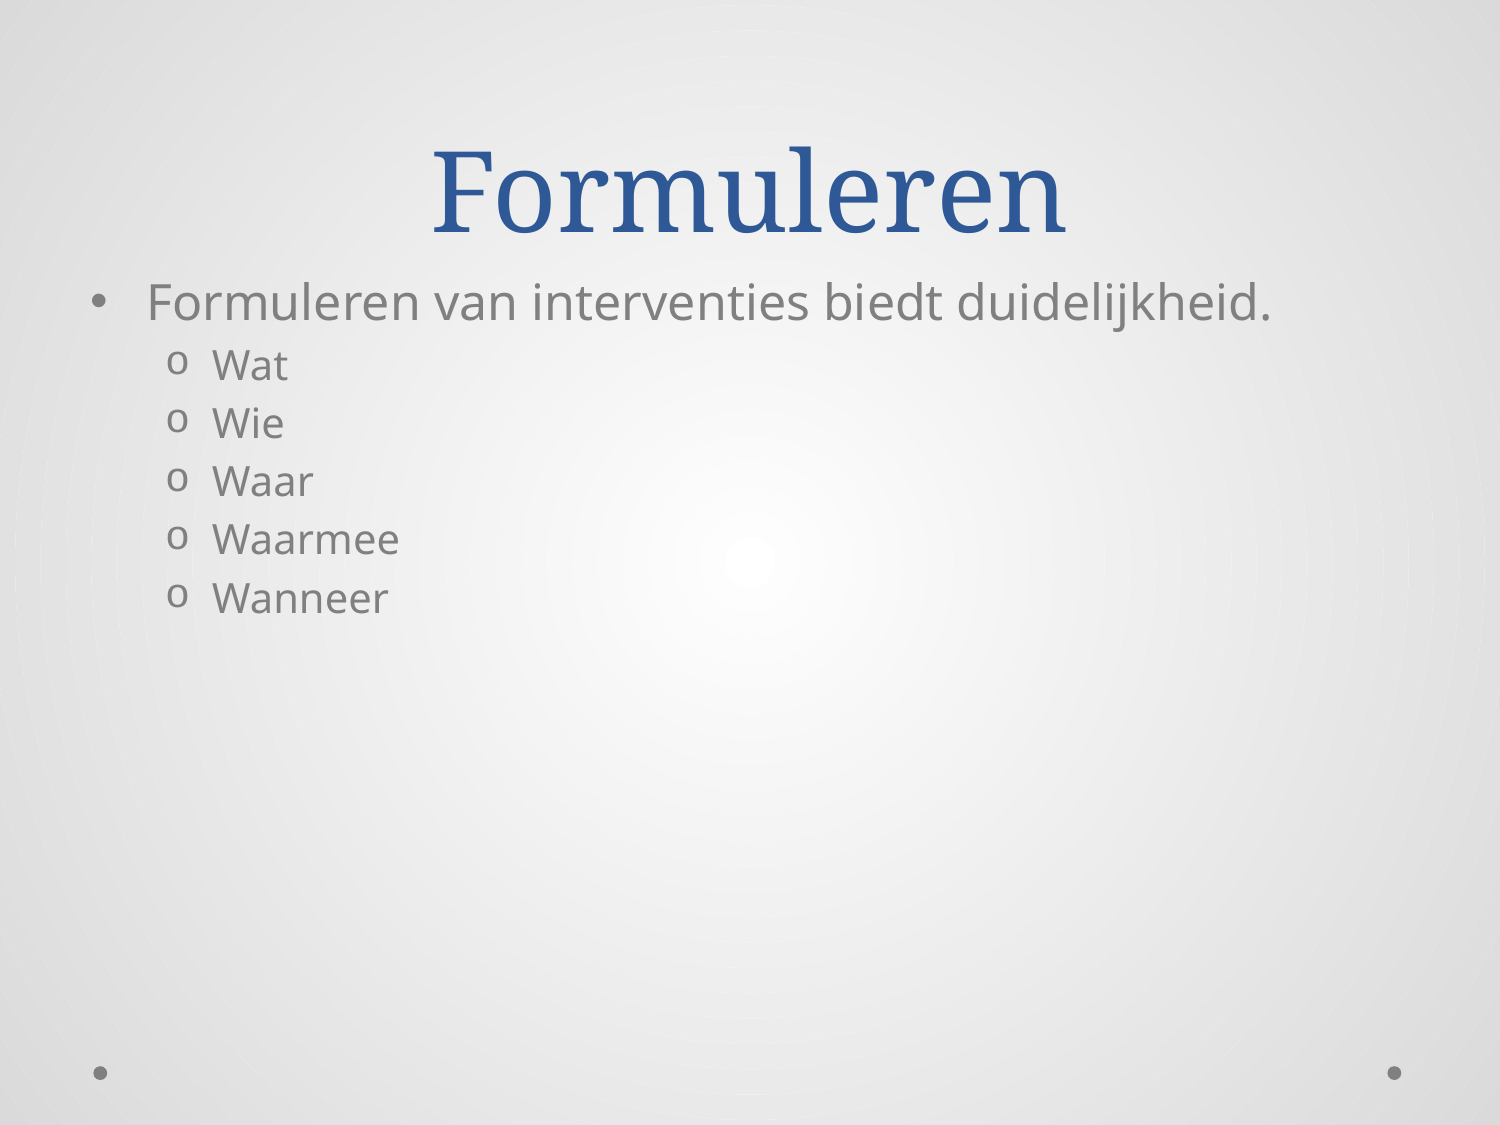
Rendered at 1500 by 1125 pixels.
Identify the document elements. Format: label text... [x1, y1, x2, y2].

list Formuleren van interventies biedt duidelijkheid. Wat Wie Waar Waarmee Wanneer [75, 262, 1425, 1005]
title Formuleren [75, 0, 1425, 262]
